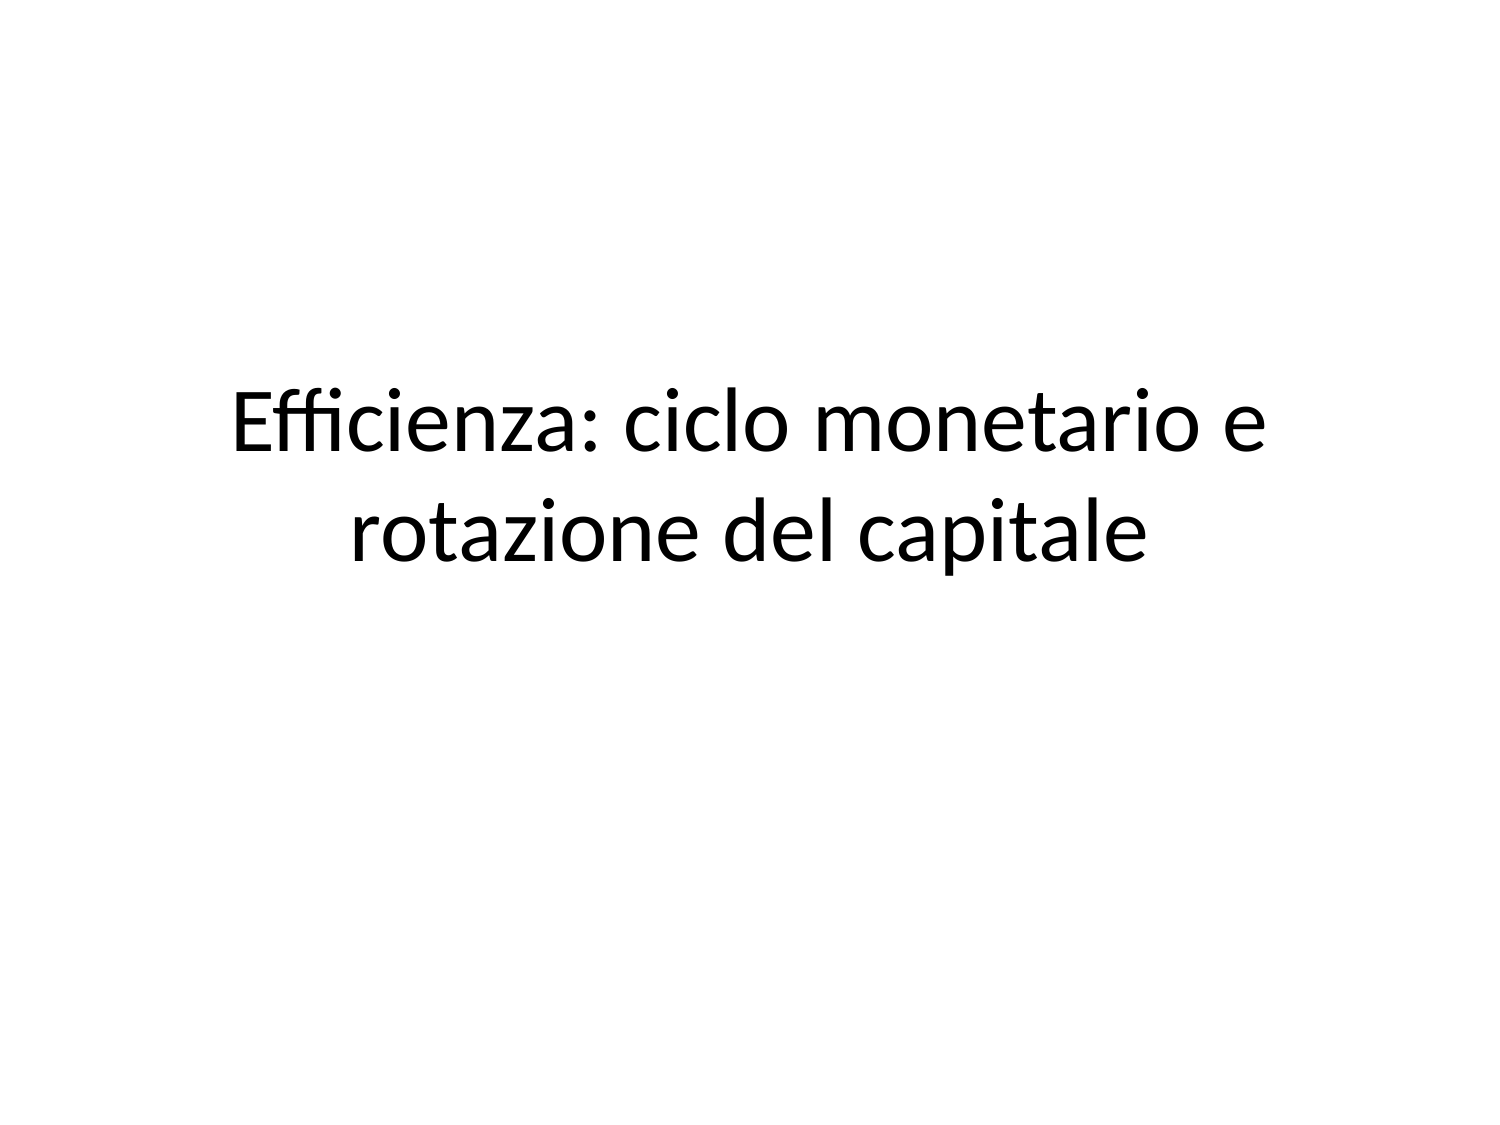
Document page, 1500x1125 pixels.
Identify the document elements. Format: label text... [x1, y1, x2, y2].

title Efficienza: ciclo monetario e rotazione del capitale [112, 349, 1388, 591]
